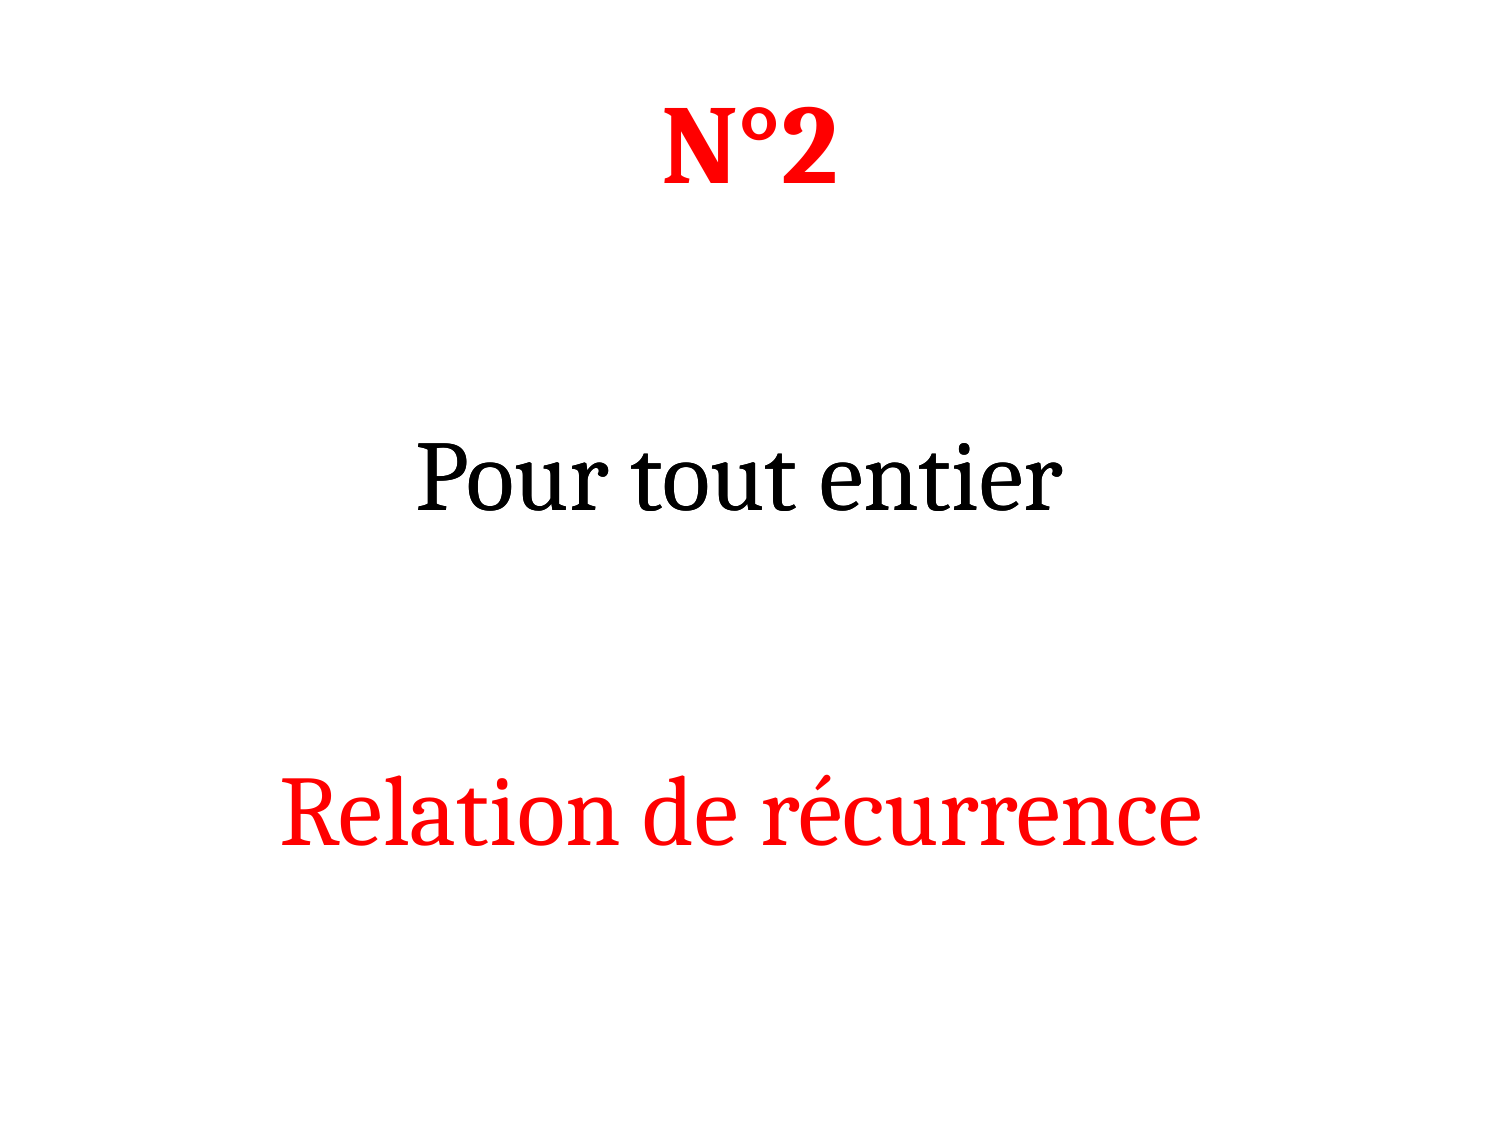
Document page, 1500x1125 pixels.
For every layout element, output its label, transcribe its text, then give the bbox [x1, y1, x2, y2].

text_box N°2 [0, 63, 1500, 214]
text_box Relation de récurrence [264, 738, 1218, 873]
